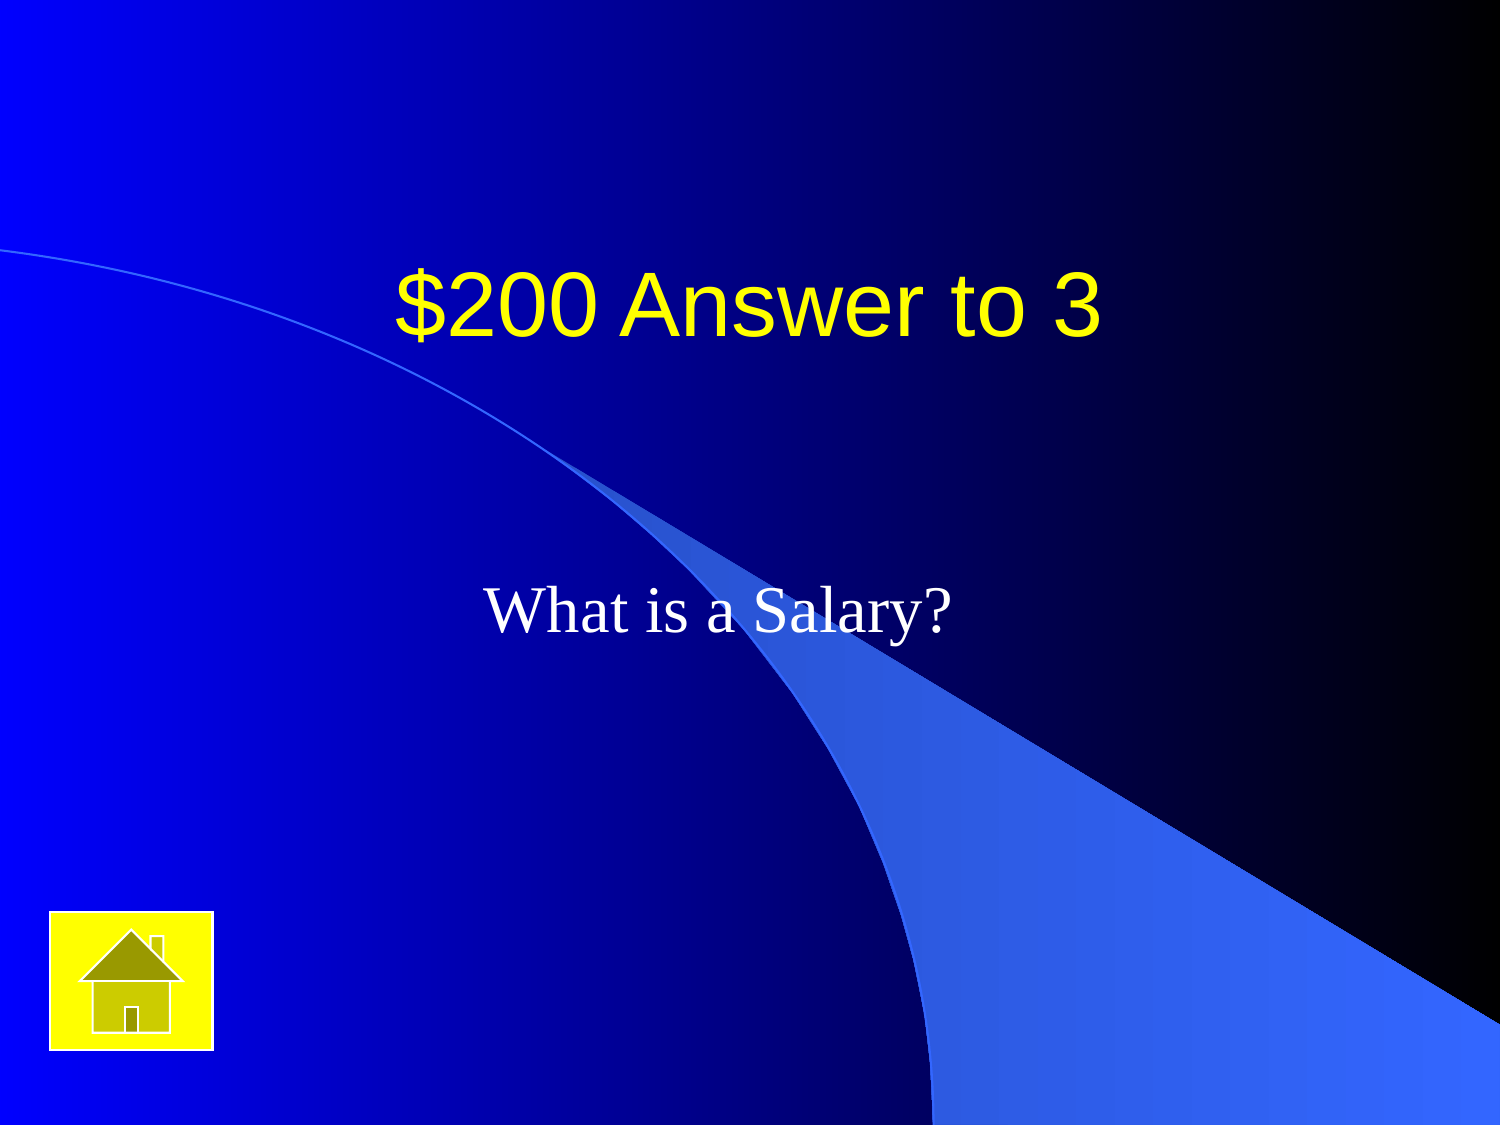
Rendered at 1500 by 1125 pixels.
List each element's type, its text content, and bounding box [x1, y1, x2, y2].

subtitle What is a Salary? [112, 462, 1326, 751]
title $200 Answer to 3 [112, 174, 1388, 363]
